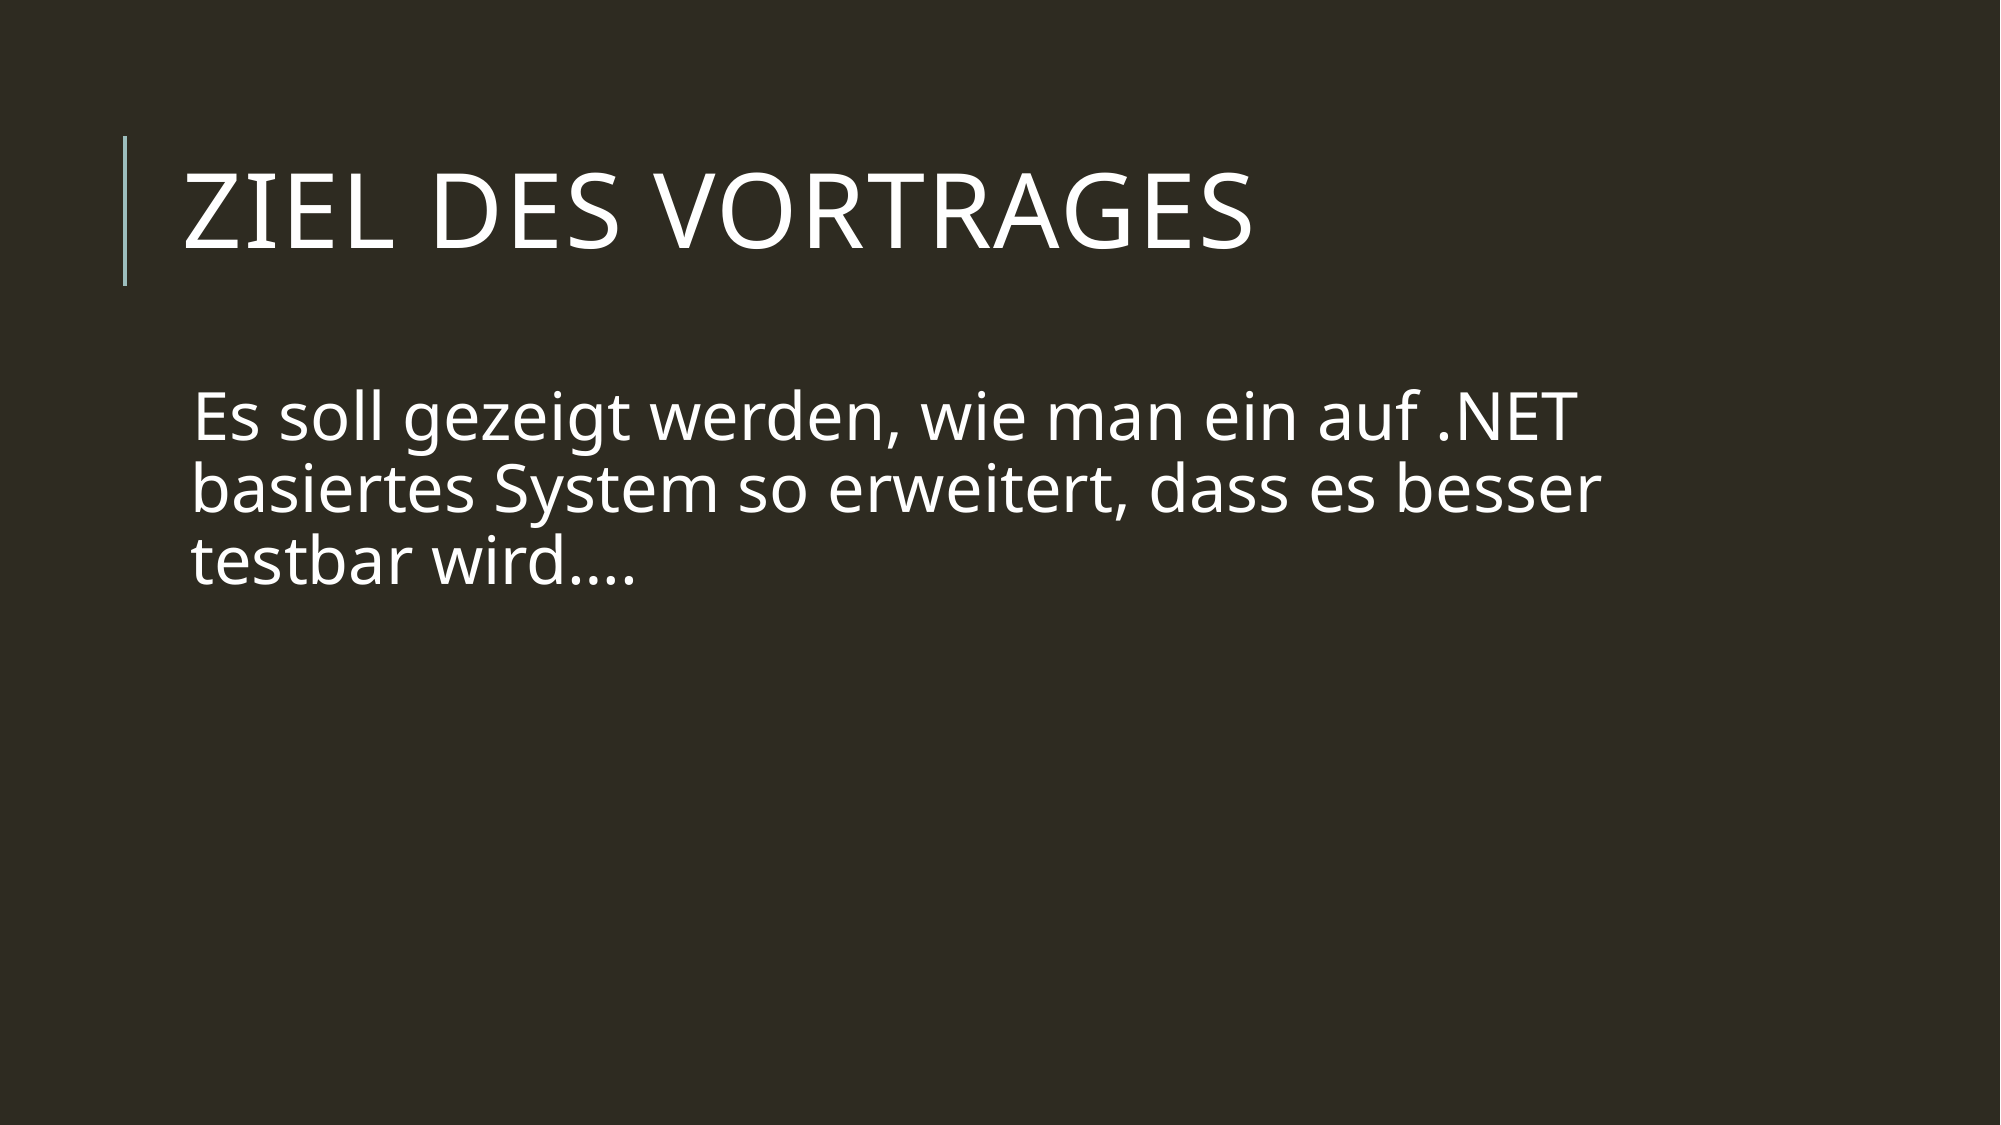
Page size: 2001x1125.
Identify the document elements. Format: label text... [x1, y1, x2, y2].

list Es soll gezeigt werden, wie man ein auf .NET basiertes System so erweitert, dass es besser testbar wird…. [168, 375, 1763, 1035]
title Ziel des Vortrages [168, 96, 1763, 342]
